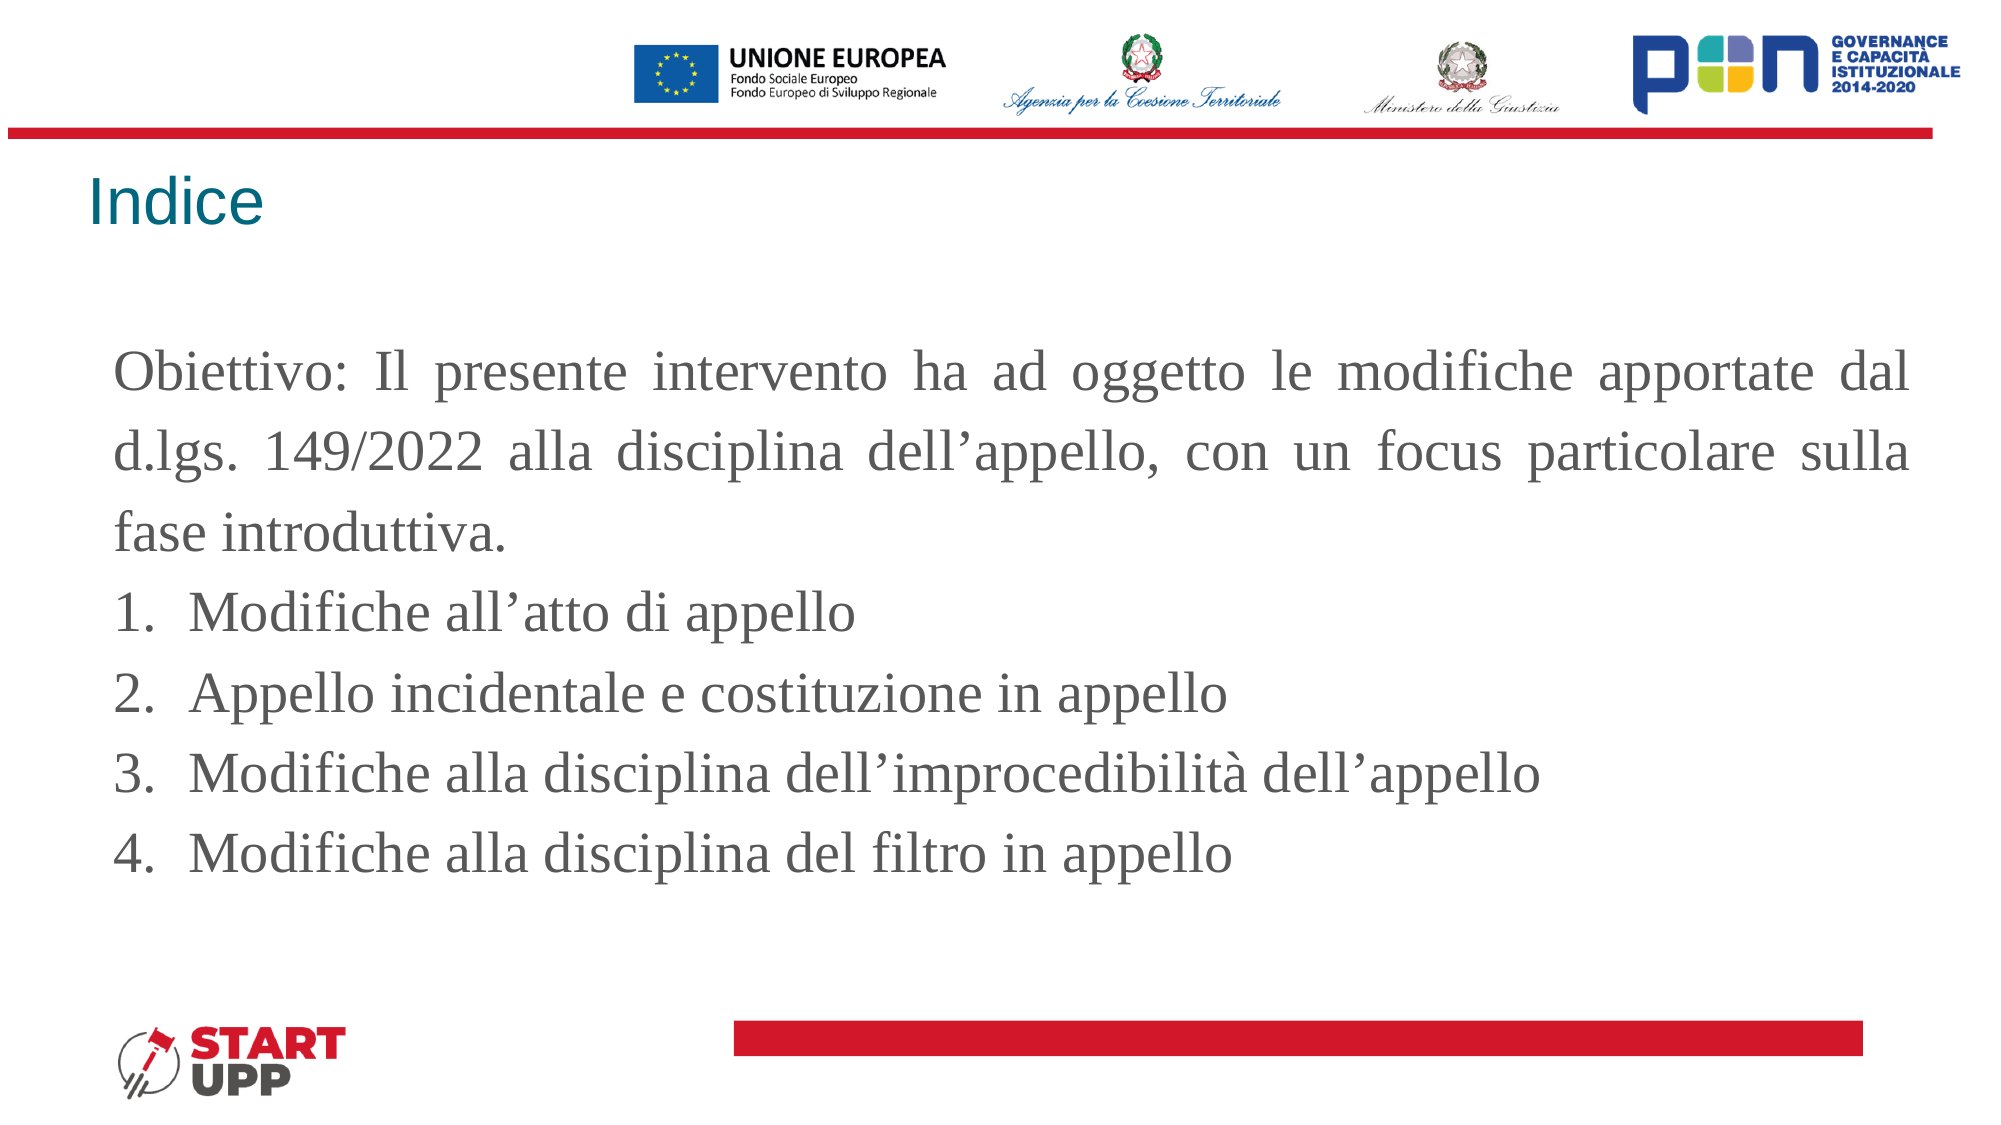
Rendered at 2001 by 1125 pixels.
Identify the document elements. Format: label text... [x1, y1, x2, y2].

title Indice [67, 144, 1932, 271]
picture [114, 1019, 351, 1103]
list Obiettivo: Il presente intervento ha ad oggetto le modifiche apportate dal d.lgs. 149/2022 alla disciplina dell’appello, con un focus particolare sulla fase introduttiva. Modifiche all’atto di appello Appello incidentale e costituzione in appello Modifiche alla disciplina dell’improcedibilità dell’appello Modifiche alla disciplina del filtro in appello [67, 301, 1933, 1000]
picture [612, 24, 1972, 119]
